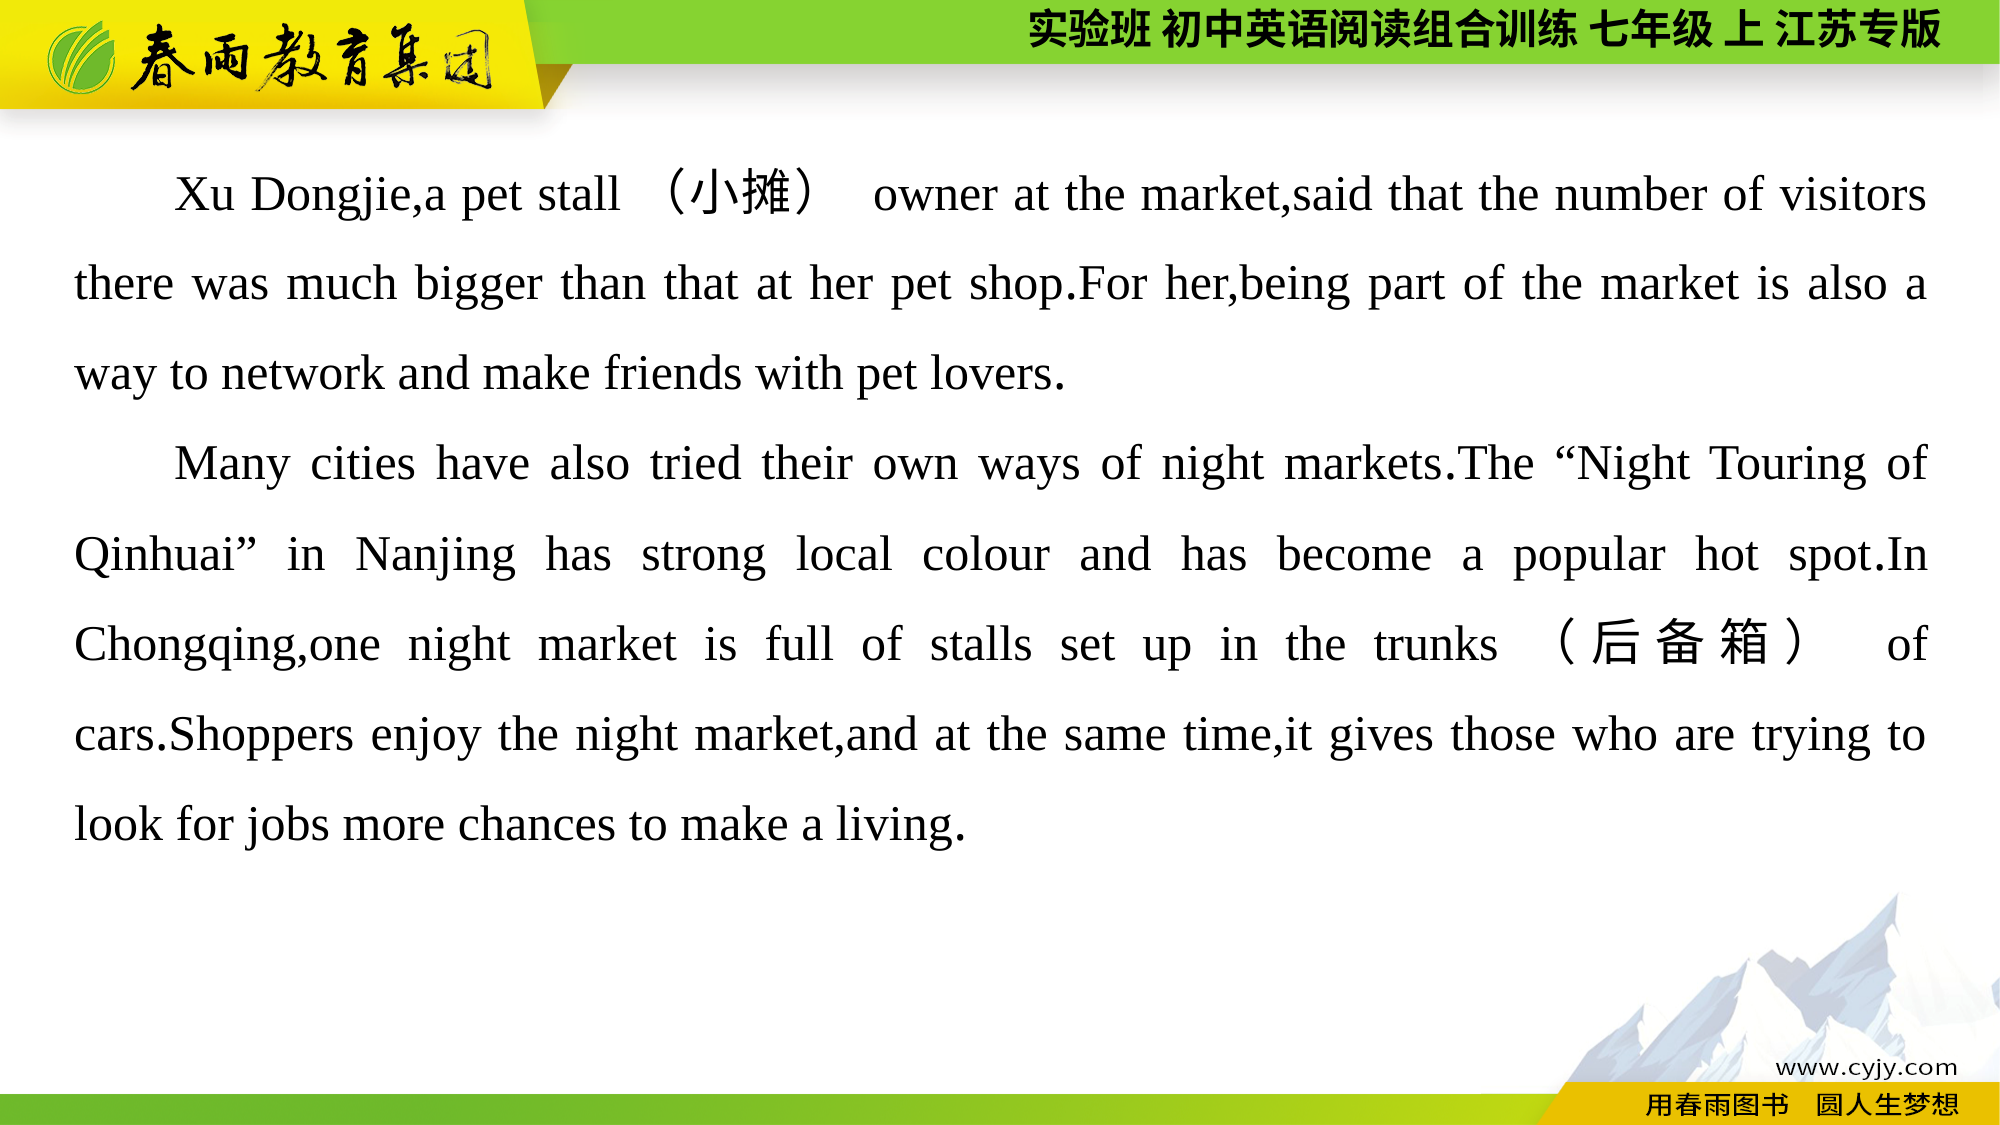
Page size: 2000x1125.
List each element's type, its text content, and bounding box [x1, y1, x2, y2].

picture [0, 0, 2000, 1125]
list Xu Dongjie,a pet stall（小摊） owner at the market,said that the number of visitors there was much bigger than that at her pet shop.For her,being part of the market is also a way to network and make friends with pet lovers. Many cities have also tried their own ways of night markets.The “Night Touring of Qinhuai” in Nanjing has strong local colour and has become a popular hot spot.In Chongqing,one night market is full of stalls set up in the trunks（后备箱） of cars.Shoppers enjoy the night market,and at the same time,it gives those who are trying to look for jobs more chances to make a living. [59, 122, 1944, 865]
